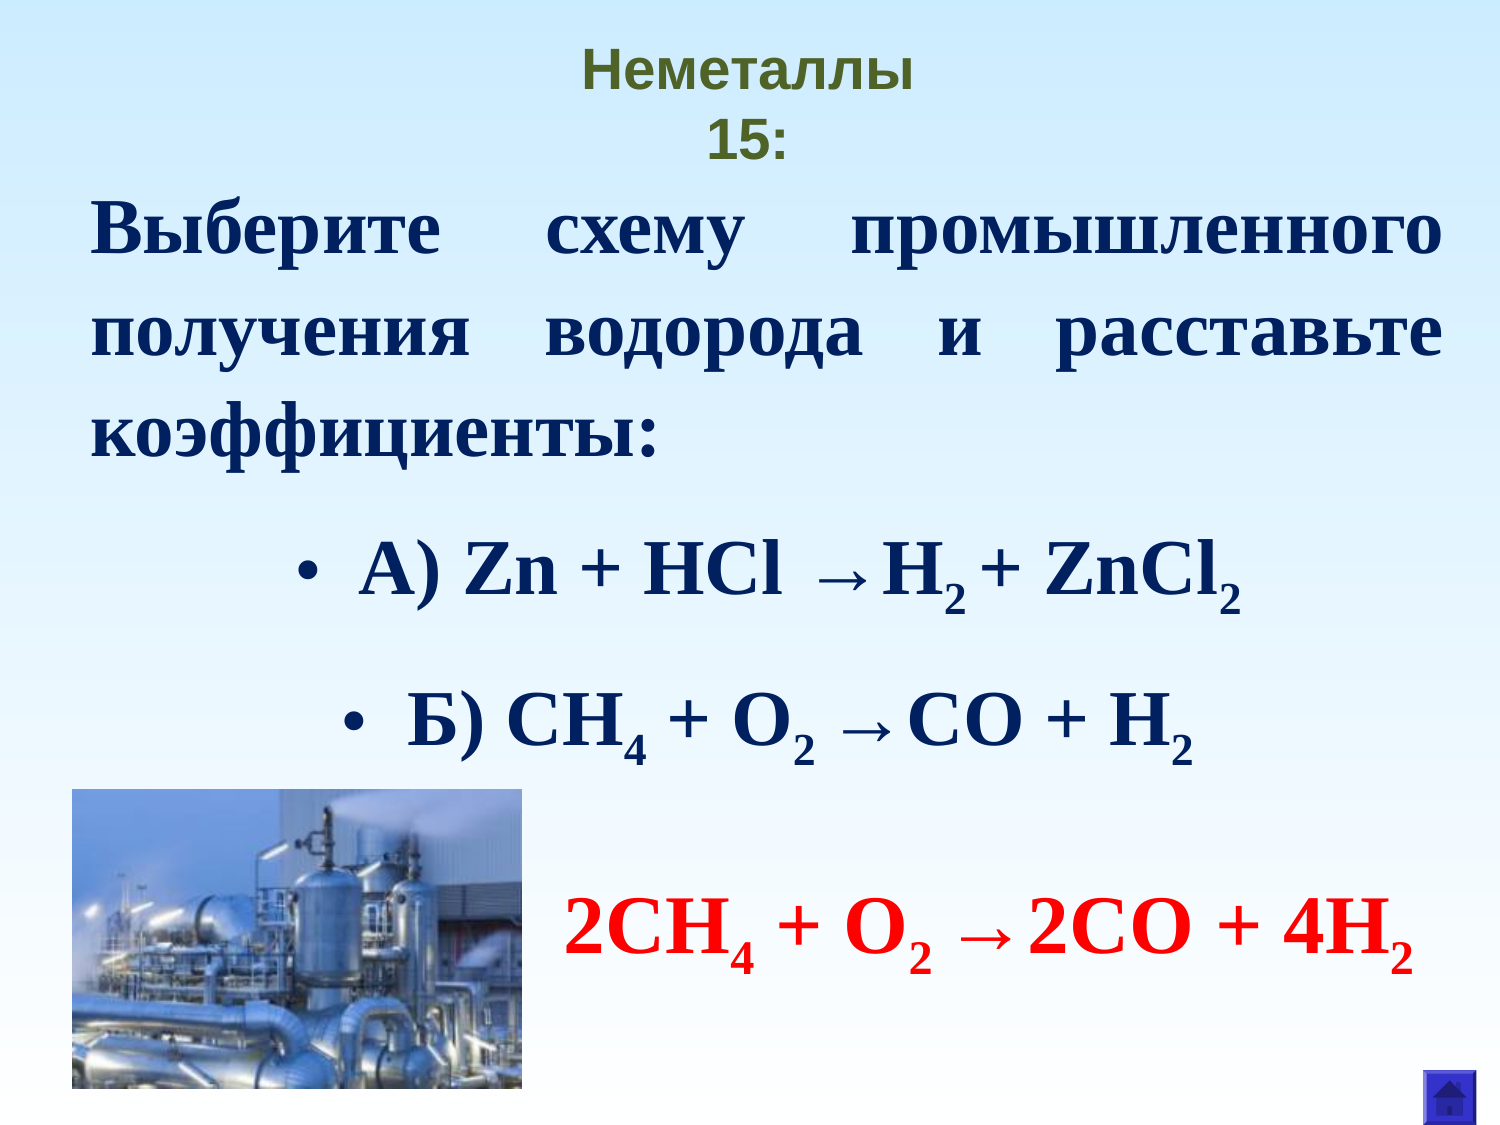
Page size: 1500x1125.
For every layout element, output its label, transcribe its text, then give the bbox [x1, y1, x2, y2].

title Неметаллы 15: [73, 42, 1424, 231]
list Выберите схему промышленного получения водорода и расставьте коэффициенты: А) Zn + HCl →H2 + ZnCl2 Б) CH4 + O2 →CO + H2 [74, 160, 1459, 787]
text_box 2CH4 + O2 →2CO + 4H2 [522, 855, 1477, 992]
picture [72, 789, 522, 1089]
text_box [1423, 1070, 1477, 1125]
